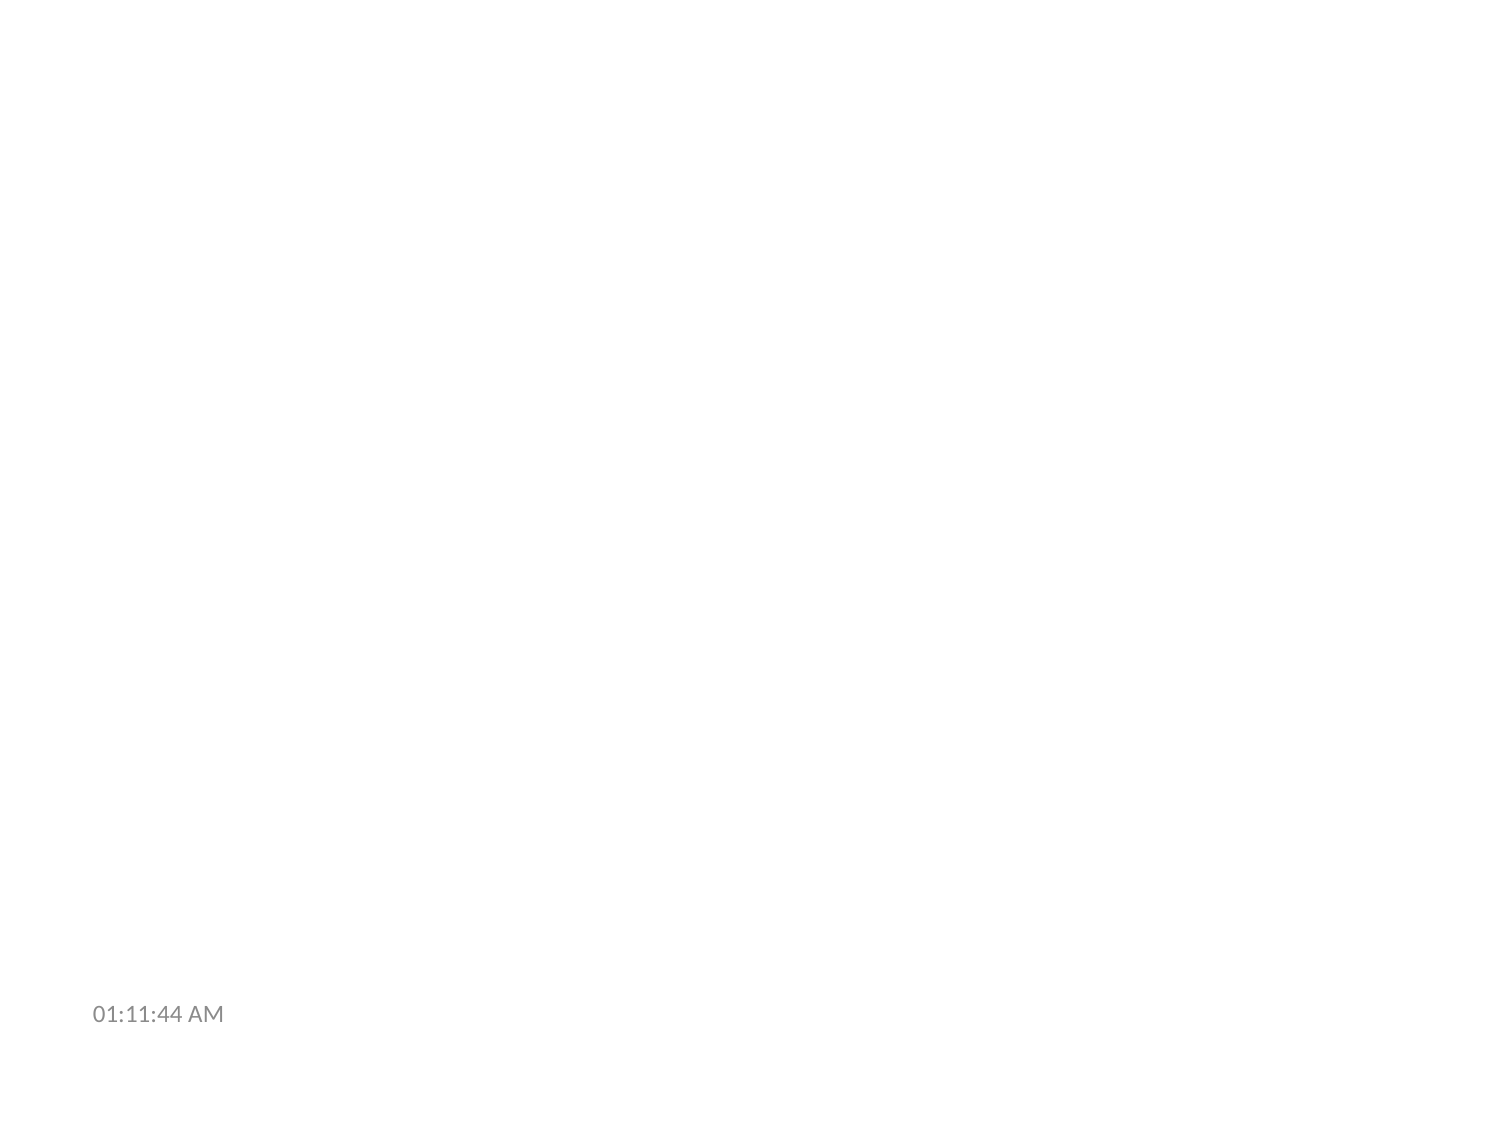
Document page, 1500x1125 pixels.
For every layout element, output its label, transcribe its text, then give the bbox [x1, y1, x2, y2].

text_box 3:35:09 PM [77, 982, 428, 1043]
